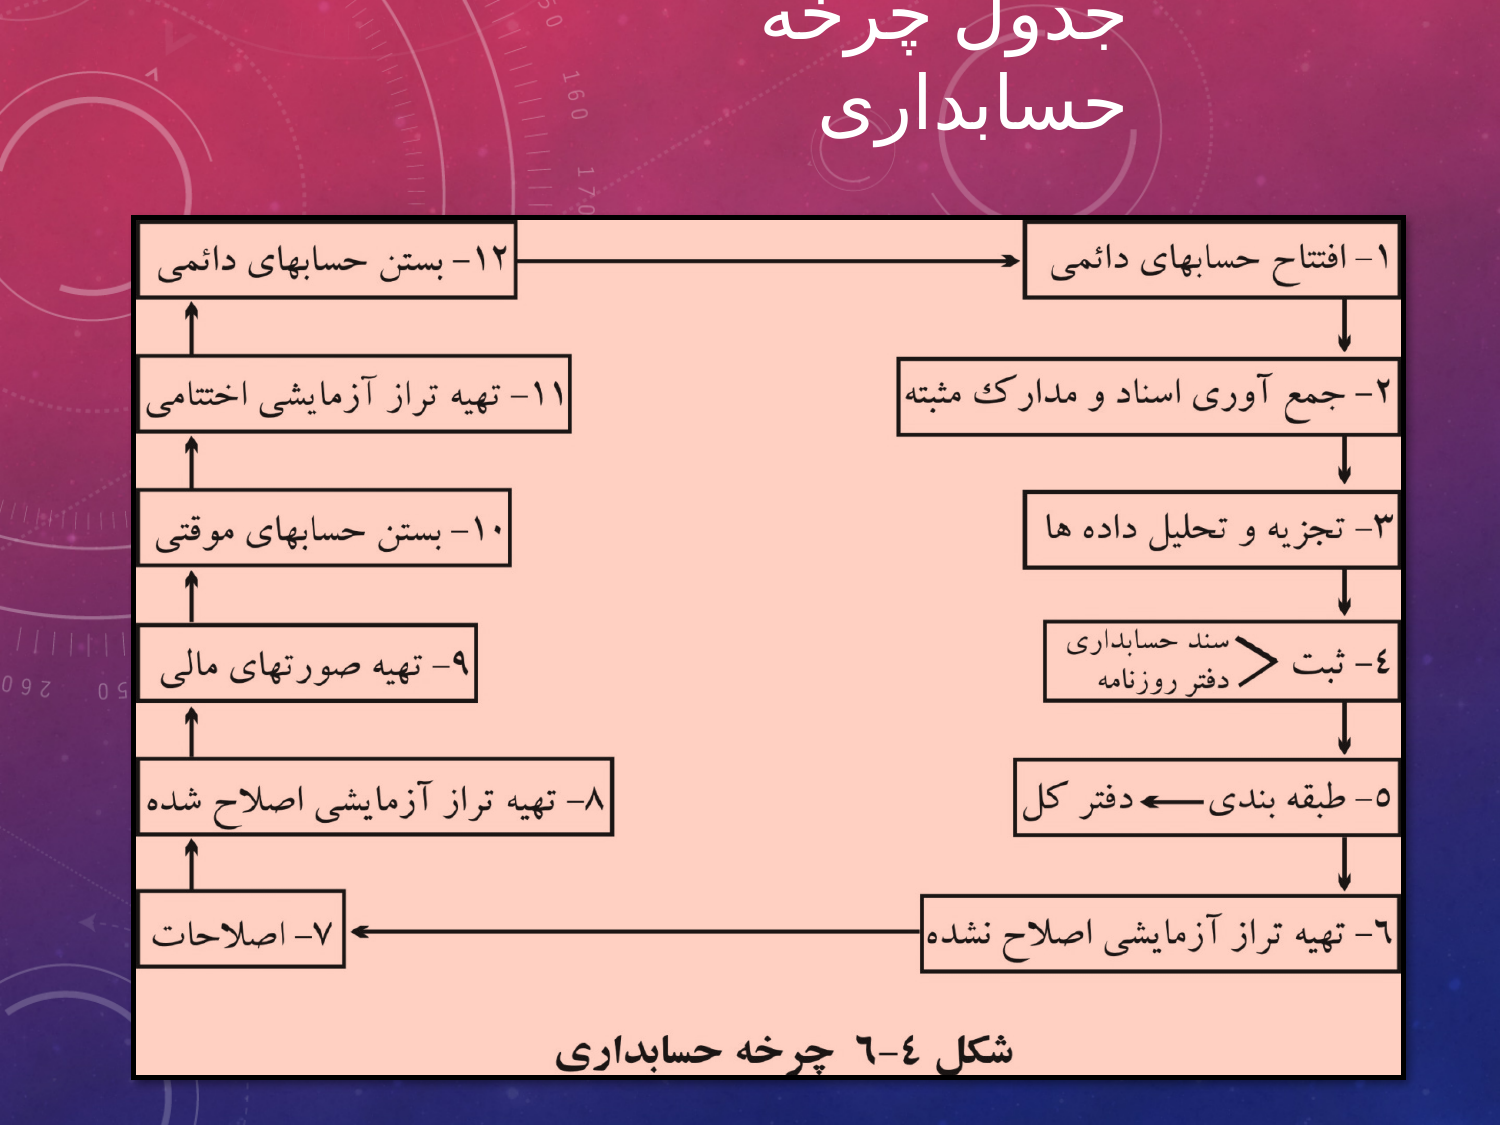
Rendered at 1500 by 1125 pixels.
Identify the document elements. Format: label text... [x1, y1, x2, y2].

title جدول چرخه حسابداری [490, 42, 1145, 153]
picture [0, 0, 1500, 1125]
